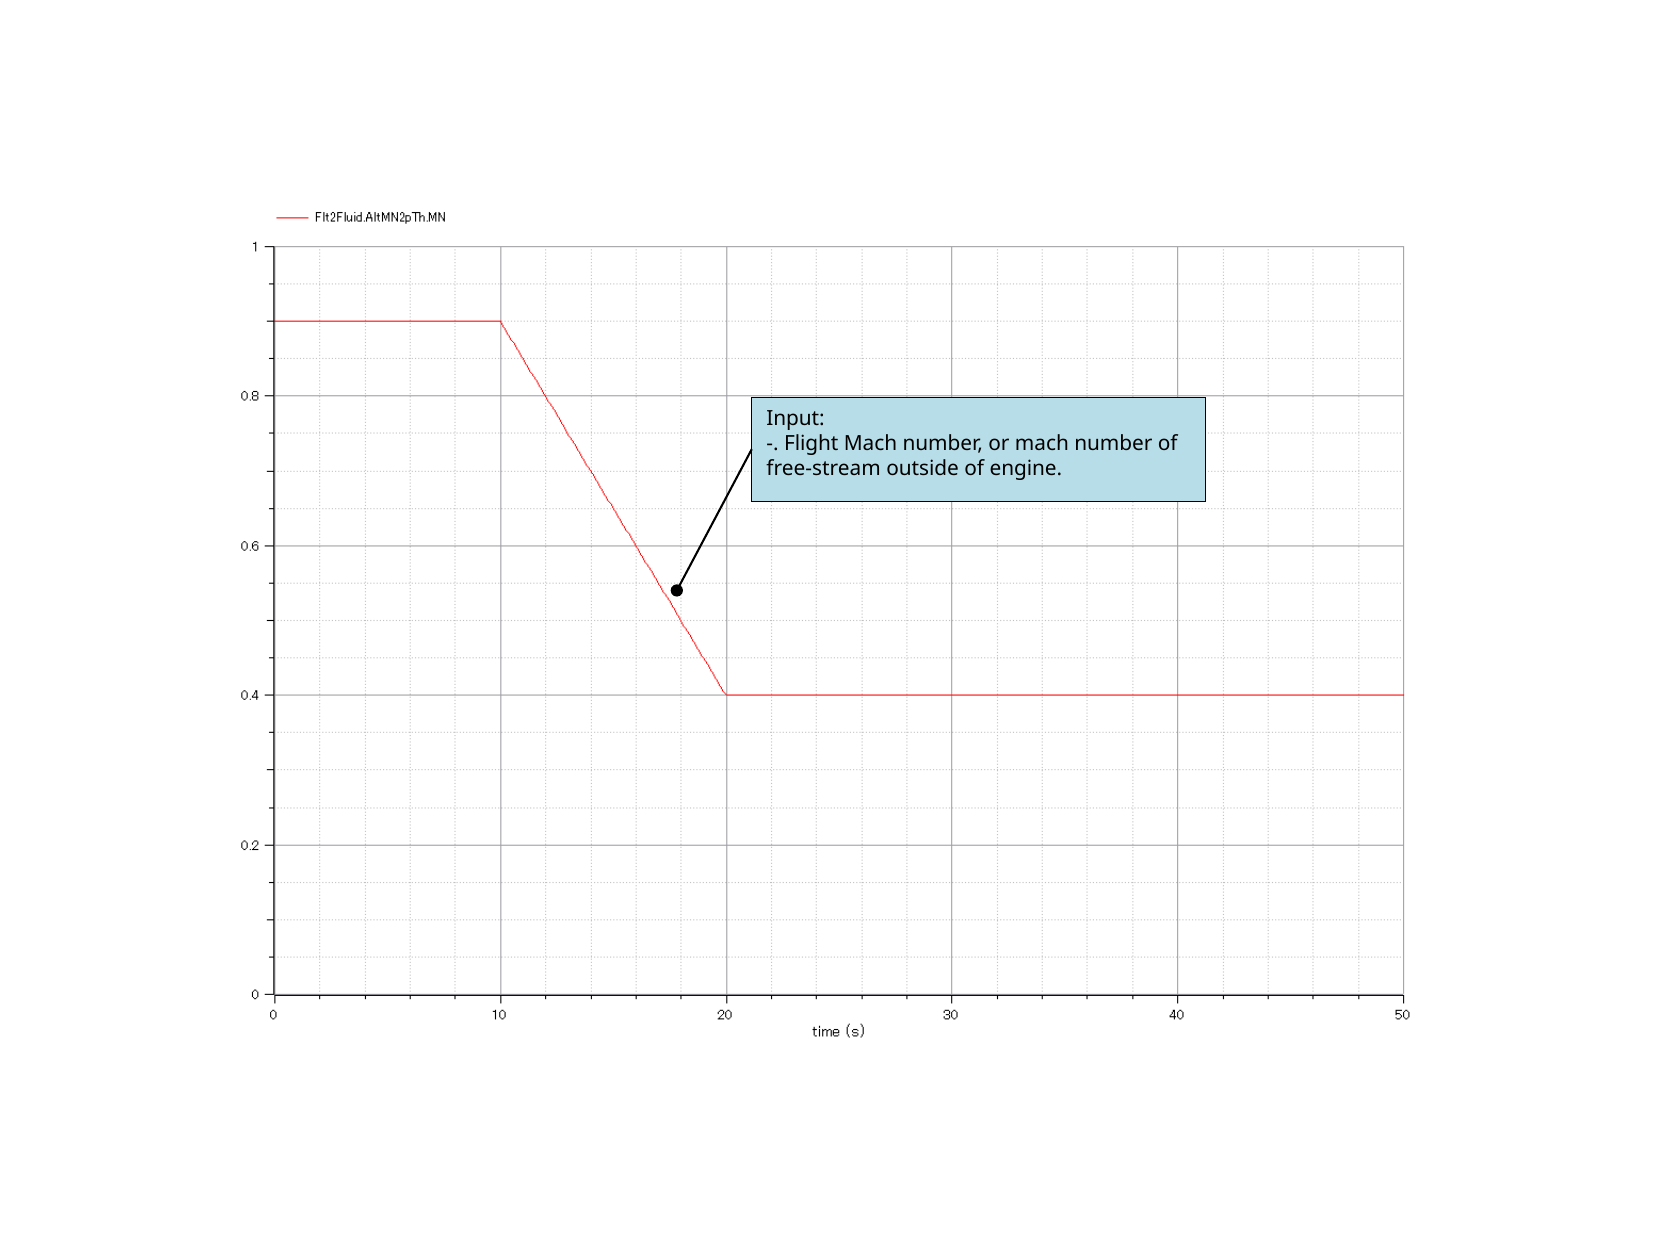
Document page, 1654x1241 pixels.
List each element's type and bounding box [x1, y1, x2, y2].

picture [235, 194, 1418, 1046]
text_box [676, 448, 752, 591]
